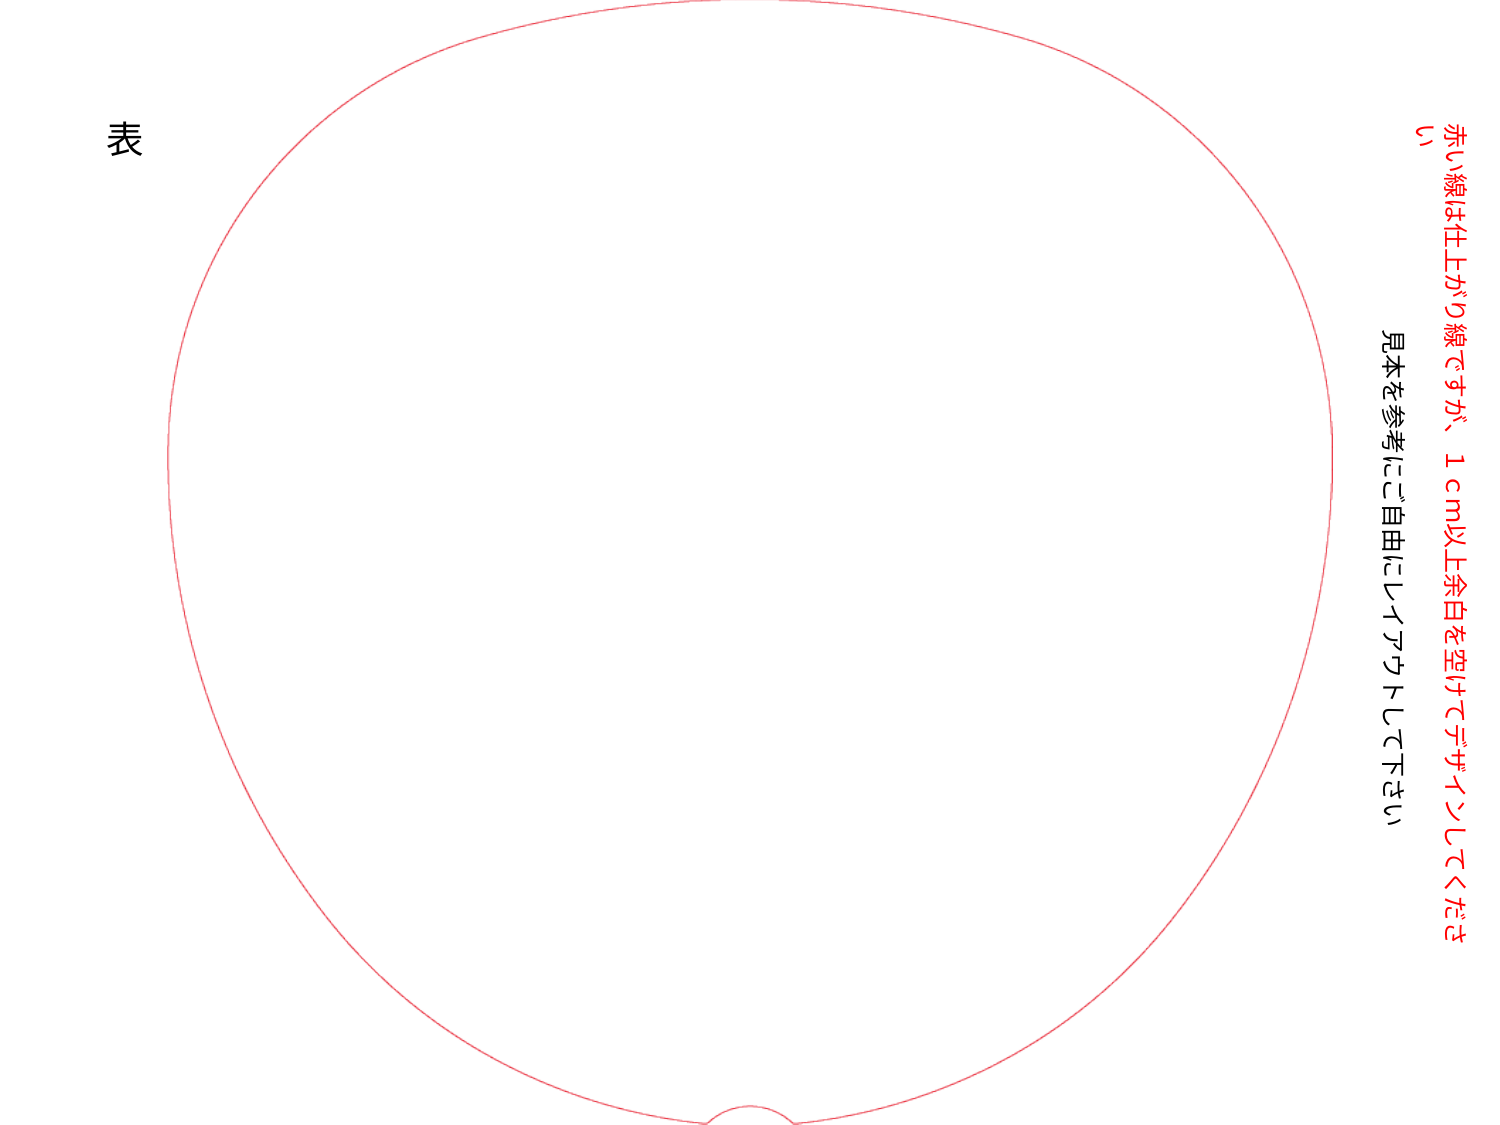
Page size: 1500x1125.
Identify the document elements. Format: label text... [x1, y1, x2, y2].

text_box 見本を参考にご自由にレイアウトして下さい [1356, 314, 1418, 1125]
text_box 表 [92, 108, 160, 169]
picture [167, 0, 1333, 1125]
text_box 赤い線は仕上がり線ですが、１ｃｍ以上余白を空けてデザインしてください [1418, 108, 1480, 983]
